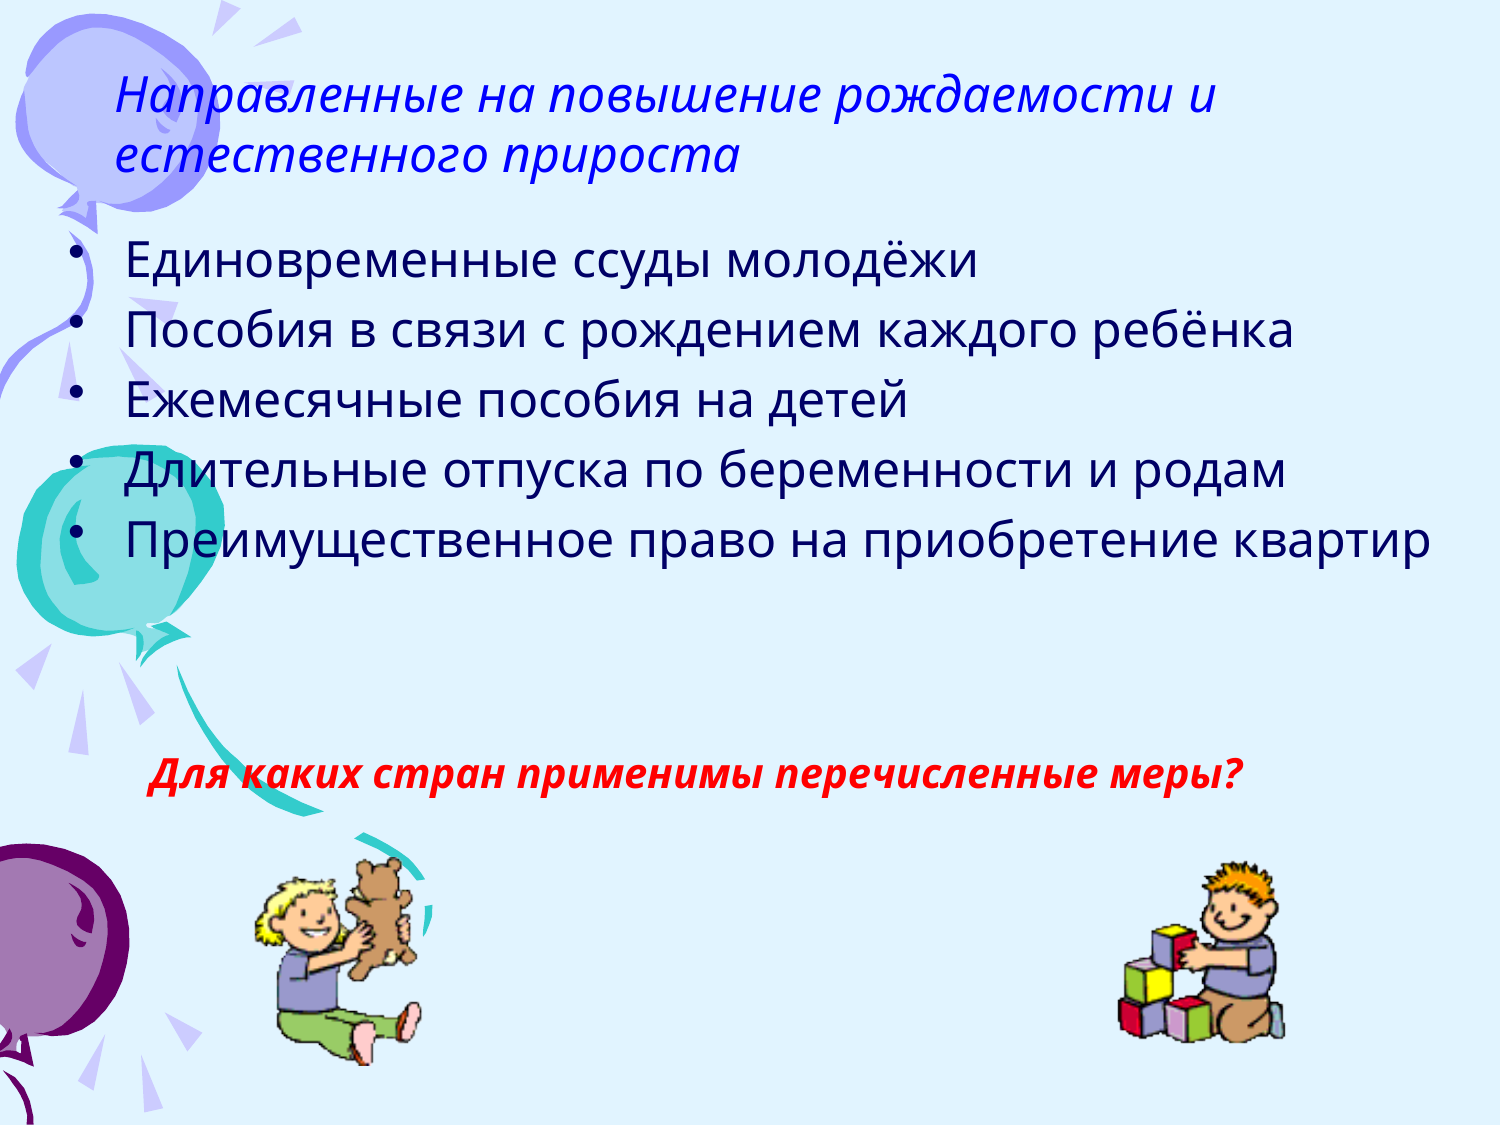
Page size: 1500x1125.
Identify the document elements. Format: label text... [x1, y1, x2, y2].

text_box Для каких стран применимы перечисленные меры? [135, 739, 1436, 805]
picture [1115, 857, 1288, 1046]
text_box Направленные на повышение рождаемости и естественного прироста [100, 54, 1388, 190]
list Единовременные ссуды молодёжи Пособия в связи с рождением каждого ребёнка Ежемесячные пособия на детей Длительные отпуска по беременности и родам Преимущественное право на приобретение квартир [52, 219, 1500, 963]
picture [253, 857, 440, 1066]
